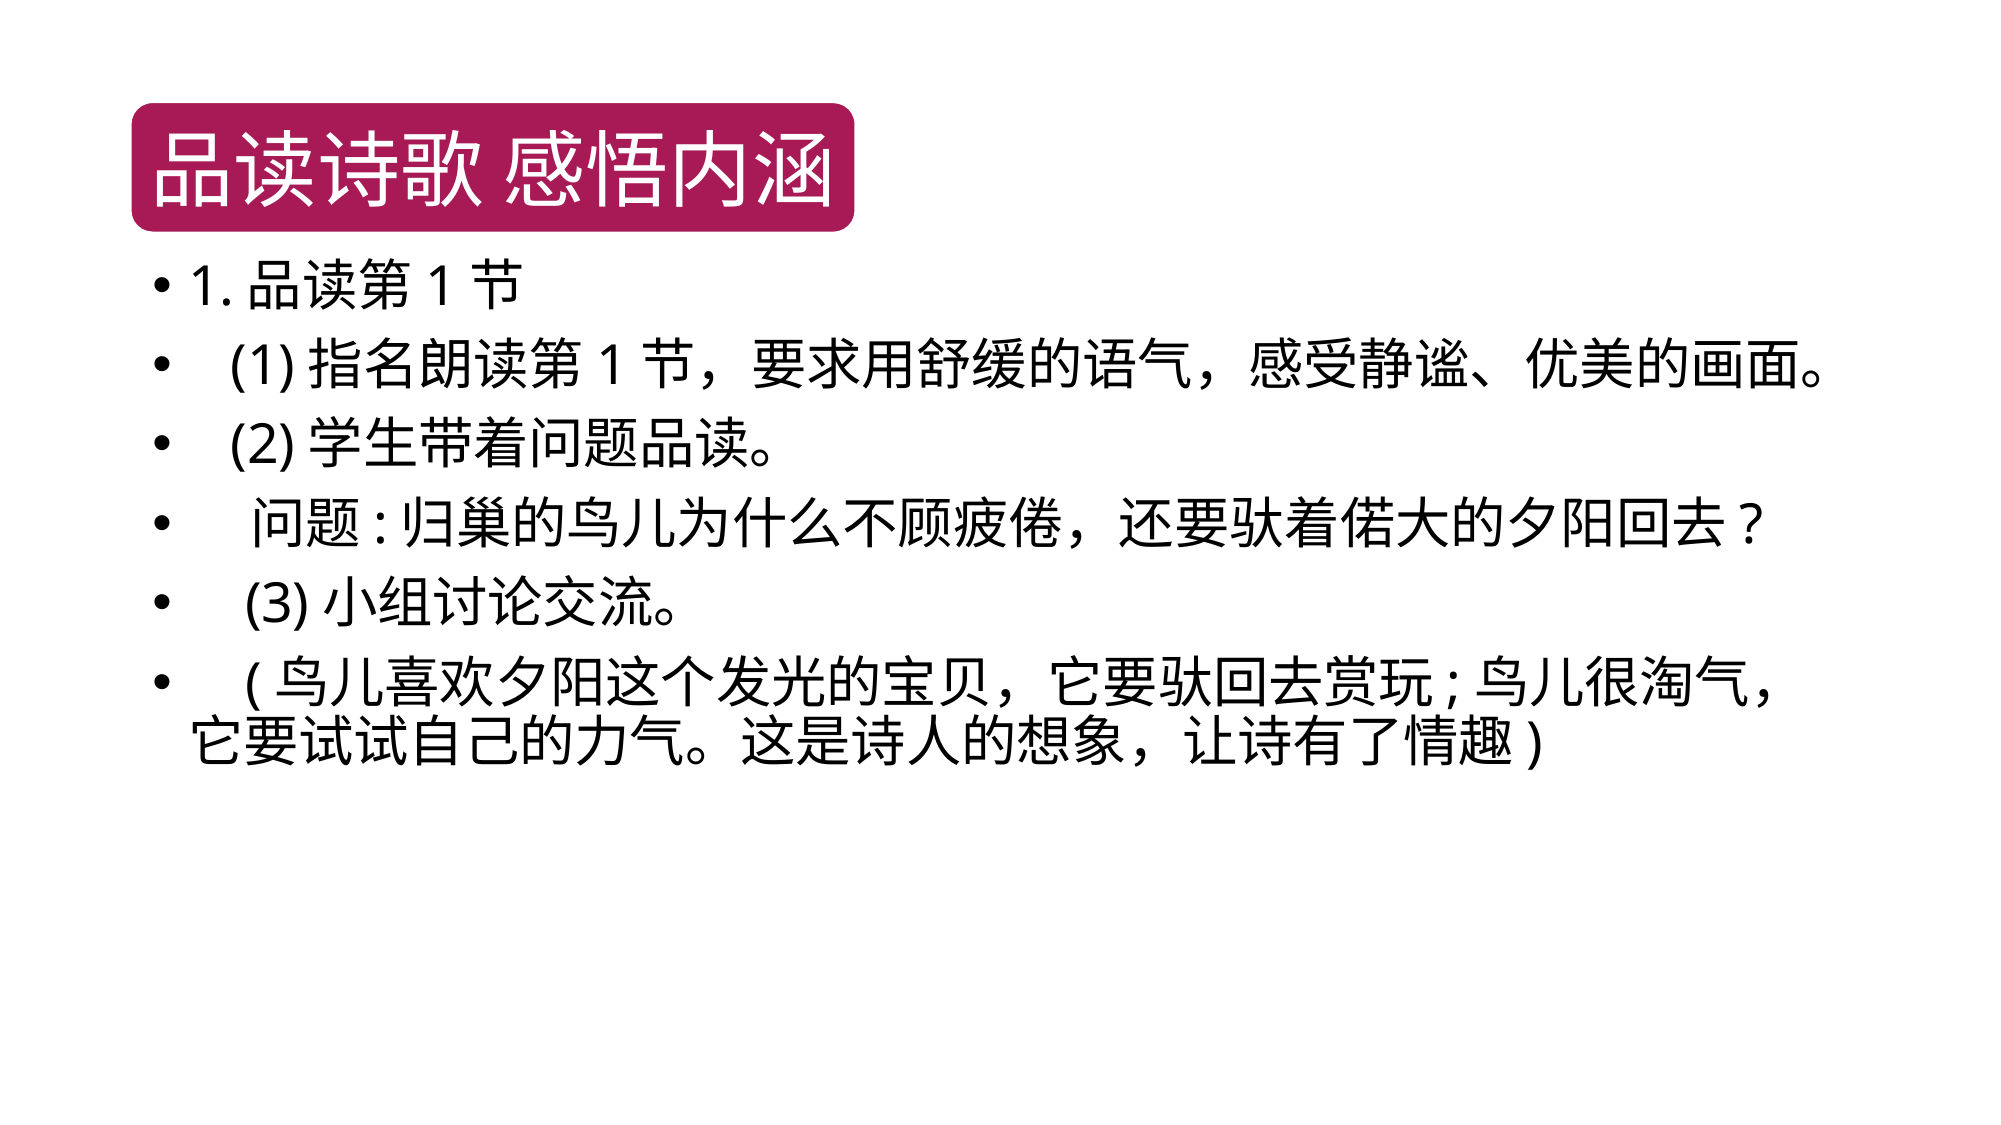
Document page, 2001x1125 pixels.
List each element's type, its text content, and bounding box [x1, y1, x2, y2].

text_box 品读诗歌 感悟内涵 [130, 102, 856, 233]
list 1.品读第1节 (1)指名朗读第1节，要求用舒缓的语气，感受静谧、优美的画面。 (2)学生带着问题品读。 问题:归巢的鸟儿为什么不顾疲倦，还要驮着偌大的夕阳回去? (3)小组讨论交流。 (鸟儿喜欢夕阳这个发光的宝贝，它要驮回去赏玩;鸟儿很淘气，它要试试自己的力气。这是诗人的想象，让诗有了情趣) [137, 249, 1828, 876]
